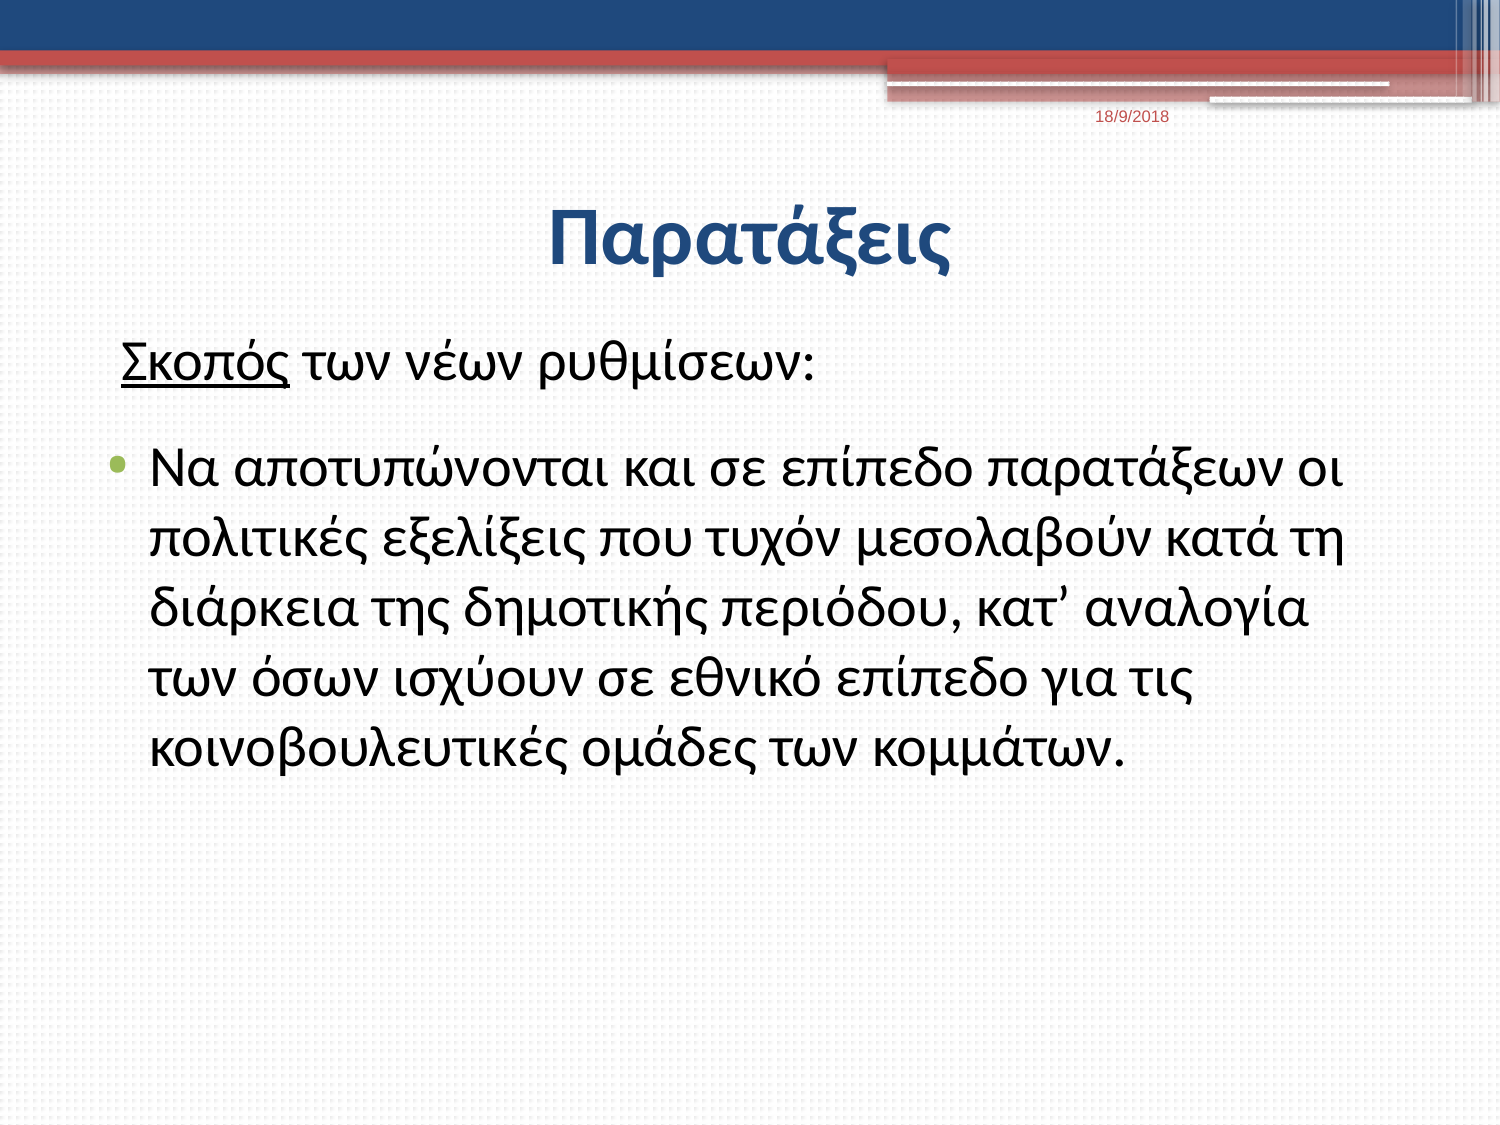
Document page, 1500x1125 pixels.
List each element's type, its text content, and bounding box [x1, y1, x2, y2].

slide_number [1080, 100, 1238, 176]
title Παρατάξεις [75, 149, 1425, 314]
list Σκοπός των νέων ρυθμίσεων: Να αποτυπώνονται και σε επίπεδο παρατάξεων οι πολιτικές εξελίξεις που τυχόν μεσολαβούν κατά τη διάρκεια της δημοτικής περιόδου, κατ’ αναλογία των όσων ισχύουν σε εθνικό επίπεδο για τις κοινοβουλευτικές ομάδες των κομμάτων. [75, 314, 1425, 1079]
